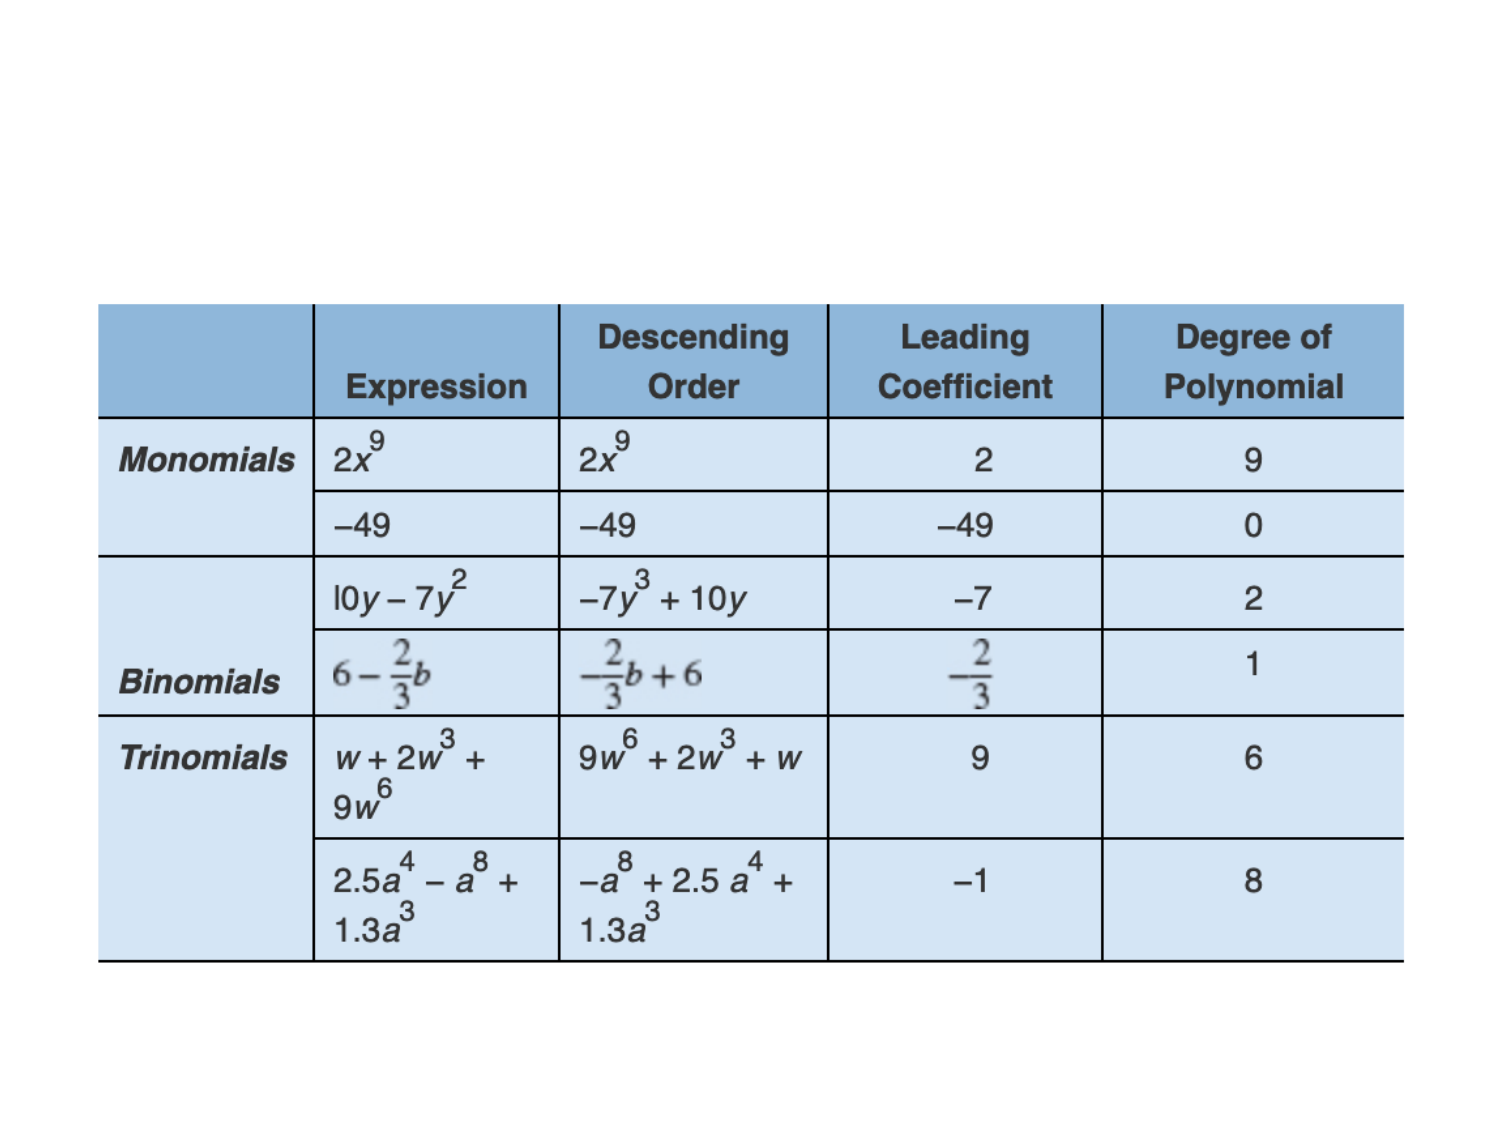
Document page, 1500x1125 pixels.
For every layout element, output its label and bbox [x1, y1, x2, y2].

list [74, 262, 1426, 1006]
